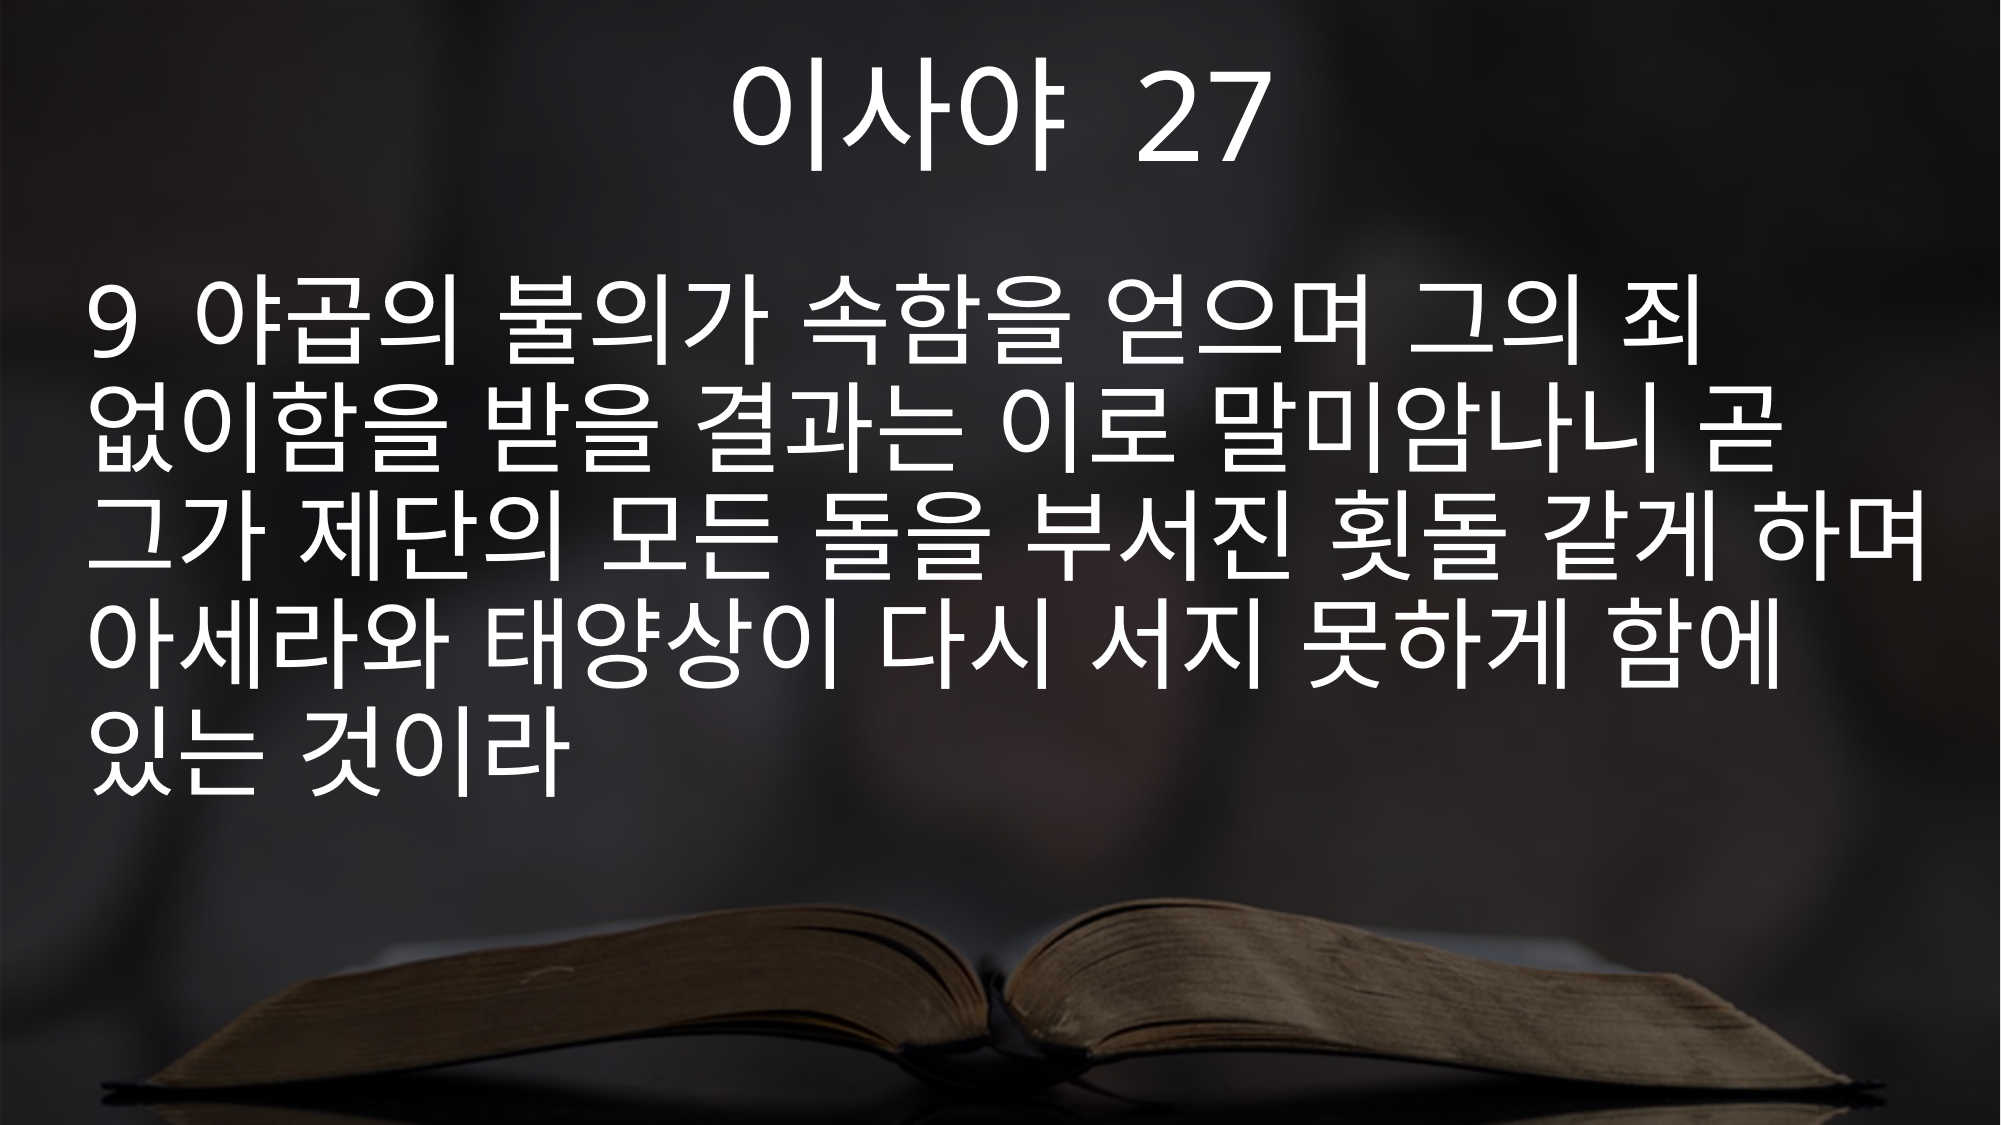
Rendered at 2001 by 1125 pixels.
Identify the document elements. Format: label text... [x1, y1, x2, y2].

footer 이사야 27 [0, 32, 2000, 192]
picture [0, 0, 2001, 1125]
list 9 야곱의 불의가 속함을 얻으며 그의 죄 없이함을 받을 결과는 이로 말미암나니 곧 그가 제단의 모든 돌을 부서진 횟돌 같게 하며 아세라와 태양상이 다시 서지 못하게 함에 있는 것이라 [69, 263, 1953, 423]
